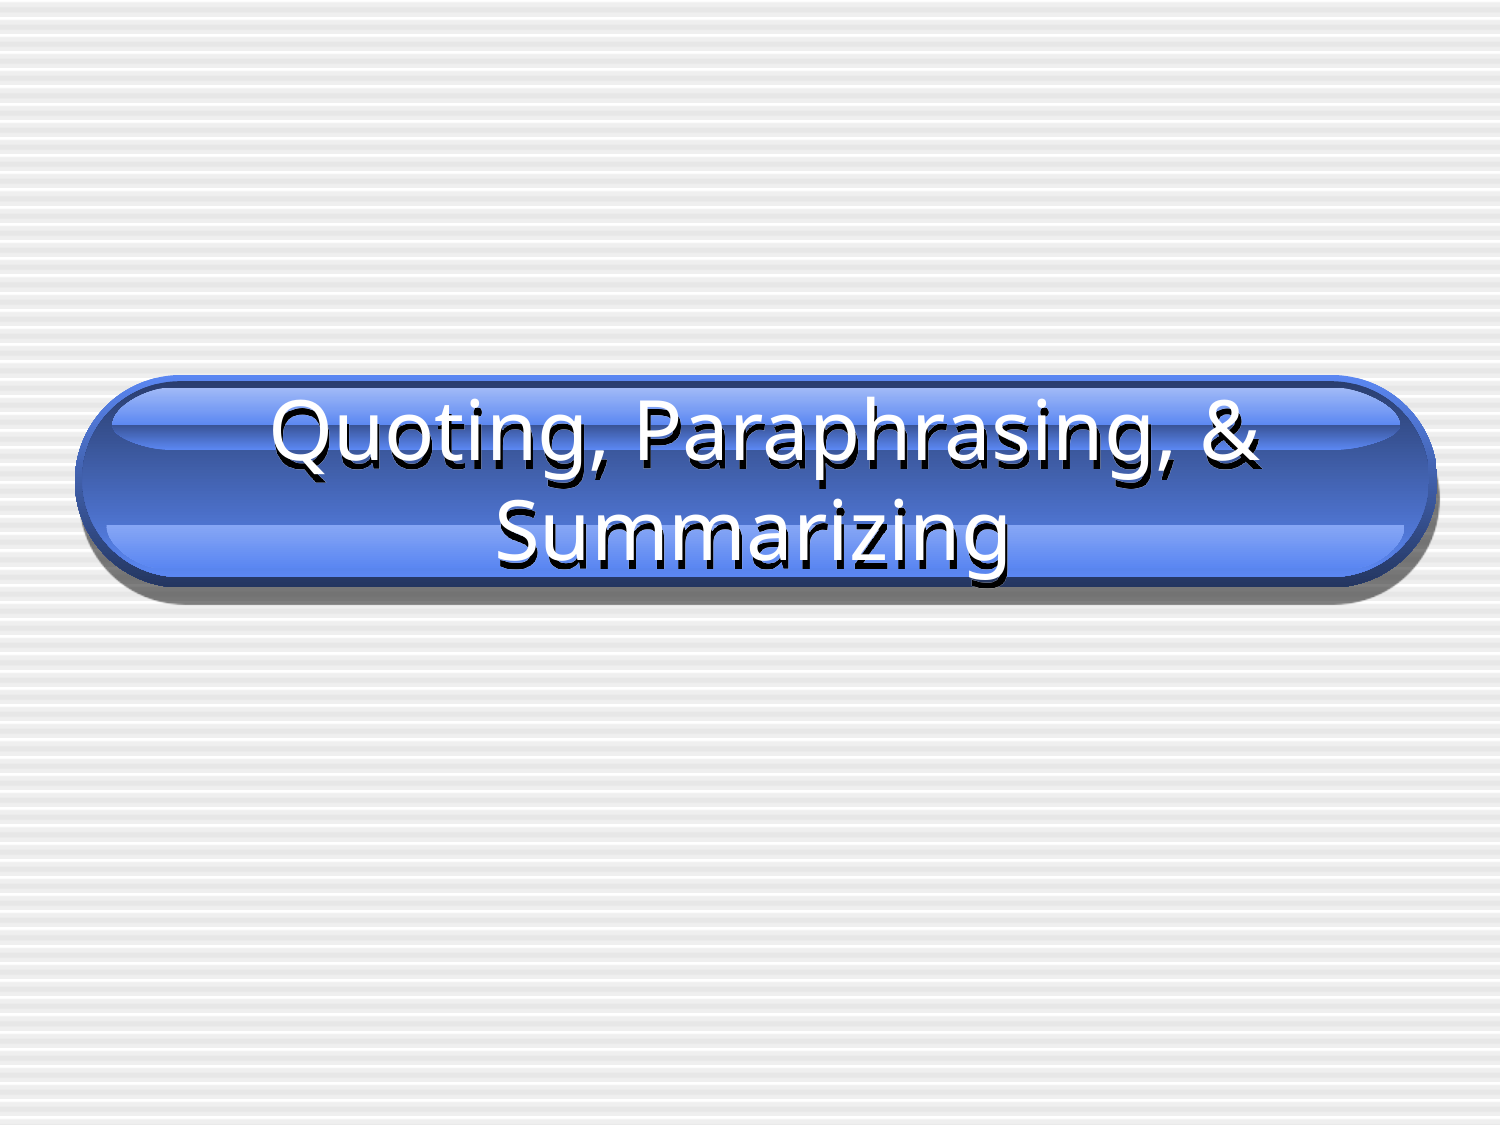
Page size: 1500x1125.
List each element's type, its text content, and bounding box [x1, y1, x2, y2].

picture [0, 0, 1500, 1125]
title Quoting, Paraphrasing, & Summarizing [141, 390, 1388, 563]
